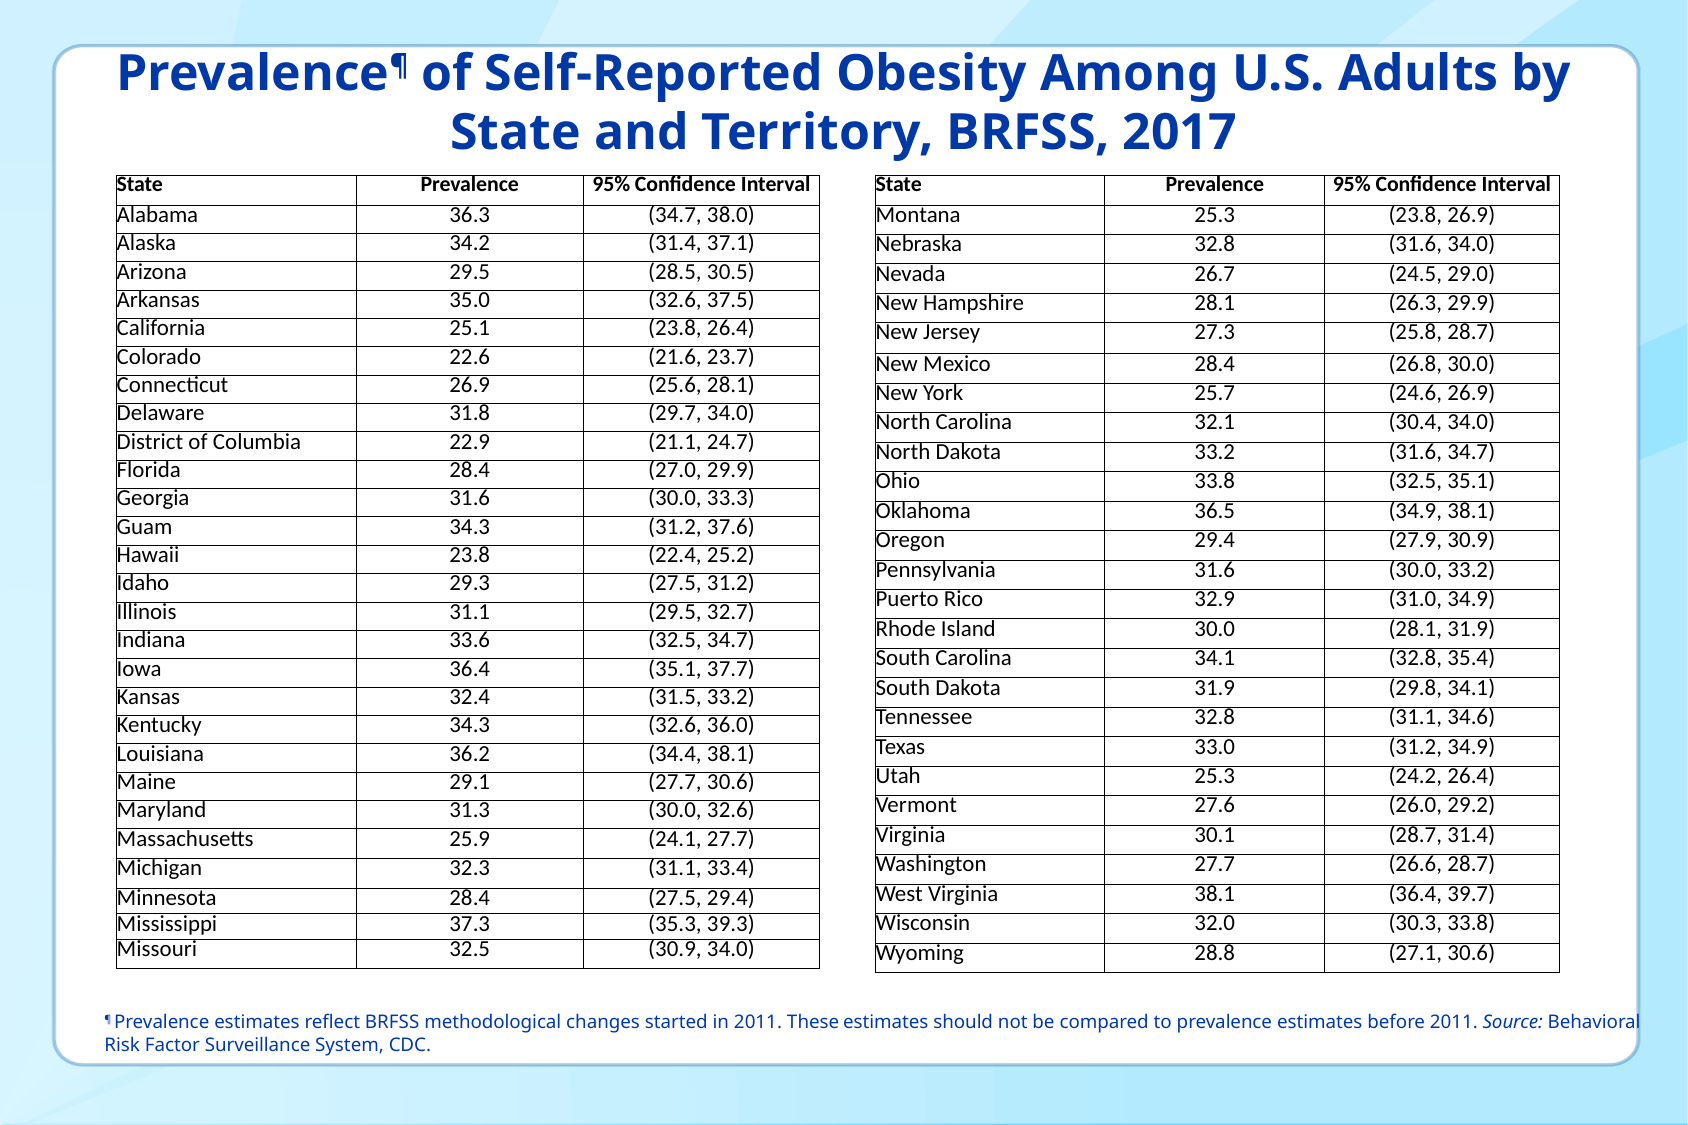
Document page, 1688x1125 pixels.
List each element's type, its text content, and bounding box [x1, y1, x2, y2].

table_cell (26.3, 29.9) [1325, 294, 1559, 322]
table_cell Florida [117, 461, 356, 488]
table_cell Missouri [117, 940, 356, 968]
table_cell Indiana [117, 631, 356, 658]
table_cell (27.9, 30.9) [1325, 531, 1559, 560]
table_cell Louisiana [117, 744, 356, 772]
table_cell (27.1, 30.6) [1325, 944, 1559, 972]
table_cell 25.3 [1105, 767, 1324, 795]
table_cell Texas [876, 737, 1104, 766]
table_cell 32.5 [357, 940, 583, 968]
table_cell (26.6, 28.7) [1325, 855, 1559, 884]
table_cell 27.6 [1105, 796, 1324, 825]
table_cell 32.1 [1105, 413, 1324, 442]
table_cell 36.2 [357, 744, 583, 772]
table_cell West Virginia [876, 885, 1104, 913]
table_cell Tennessee [876, 708, 1104, 736]
table_cell Wyoming [876, 944, 1104, 972]
table_cell (21.1, 24.7) [584, 432, 819, 460]
table_cell (31.6, 34.7) [1325, 443, 1559, 471]
table_cell (29.8, 34.1) [1325, 678, 1559, 707]
table_cell Iowa [117, 659, 356, 687]
table_cell 25.9 [357, 829, 583, 858]
table_cell (31.1, 33.4) [584, 859, 819, 888]
table_cell (27.7, 30.6) [584, 773, 819, 800]
table_cell (30.4, 34.0) [1325, 413, 1559, 442]
table_cell 32.8 [1105, 235, 1324, 263]
table_cell (28.1, 31.9) [1325, 619, 1559, 648]
table_cell (31.6, 34.0) [1325, 235, 1559, 263]
table_cell Pennsylvania [876, 561, 1104, 589]
table_cell (34.4, 38.1) [584, 744, 819, 772]
table_cell (32.5, 34.7) [584, 631, 819, 658]
table_cell 31.3 [357, 801, 583, 828]
table_cell 32.4 [357, 688, 583, 715]
table_cell New York [876, 384, 1104, 412]
table_cell 33.6 [357, 631, 583, 658]
table_cell Georgia [117, 489, 356, 516]
table_cell (31.0, 34.9) [1325, 590, 1559, 618]
table_cell 32.8 [1105, 708, 1324, 736]
table_cell Nevada [876, 264, 1104, 293]
table_cell 34.3 [357, 517, 583, 545]
table_header State [117, 176, 356, 205]
table_cell (25.6, 28.1) [584, 376, 819, 403]
table_cell 35.0 [357, 291, 583, 318]
table_cell Massachusetts [117, 829, 356, 858]
table_cell (32.5, 35.1) [1325, 472, 1559, 501]
table_cell (34.7, 38.0) [584, 206, 819, 233]
table_cell (30.0, 32.6) [584, 801, 819, 828]
table_cell (27.5, 29.4) [584, 889, 819, 913]
title Prevalence¶ of Self-Reported Obesity Among U.S. Adults by State and Territory, BRFSS, 2017 [84, 53, 1604, 168]
table_cell Utah [876, 767, 1104, 795]
table_cell (29.7, 34.0) [584, 404, 819, 431]
table_cell 25.7 [1105, 384, 1324, 412]
table_cell Rhode Island [876, 619, 1104, 648]
table_cell (32.6, 37.5) [584, 291, 819, 318]
table_cell (31.2, 34.9) [1325, 737, 1559, 766]
table_cell (32.8, 35.4) [1325, 649, 1559, 677]
table_cell 22.9 [357, 432, 583, 460]
table_cell Maine [117, 773, 356, 800]
table_cell North Carolina [876, 413, 1104, 442]
table_cell 27.3 [1105, 323, 1324, 353]
table_cell 25.3 [1105, 206, 1324, 234]
table_cell 29.4 [1105, 531, 1324, 560]
table_cell 28.4 [357, 889, 583, 913]
table_cell 36.3 [357, 206, 583, 233]
table_cell 31.1 [357, 603, 583, 630]
table_cell (31.2, 37.6) [584, 517, 819, 545]
table_cell (34.9, 38.1) [1325, 502, 1559, 530]
table_cell North Dakota [876, 443, 1104, 471]
table_cell Illinois [117, 603, 356, 630]
table_cell 36.5 [1105, 502, 1324, 530]
table_cell 29.5 [357, 262, 583, 290]
table_cell Idaho [117, 574, 356, 602]
table_header 95% Confidence Interval [584, 176, 819, 205]
table_cell Kansas [117, 688, 356, 715]
table_cell 31.8 [357, 404, 583, 431]
table_cell 29.1 [357, 773, 583, 800]
table_cell Washington [876, 855, 1104, 884]
table_header State [876, 176, 1104, 205]
table_cell Maryland [117, 801, 356, 828]
table_cell 36.4 [357, 659, 583, 687]
table_cell Mississippi [117, 914, 356, 939]
table_cell 22.6 [357, 347, 583, 375]
table_cell Montana [876, 206, 1104, 234]
table_cell (35.1, 37.7) [584, 659, 819, 687]
table_cell 32.0 [1105, 914, 1324, 943]
table_cell 31.6 [1105, 561, 1324, 589]
table_header 95% Confidence Interval [1325, 176, 1559, 205]
table_cell (24.1, 27.7) [584, 829, 819, 858]
table_cell 31.9 [1105, 678, 1324, 707]
table_cell (24.2, 26.4) [1325, 767, 1559, 795]
table_cell (24.5, 29.0) [1325, 264, 1559, 293]
table_cell Arizona [117, 262, 356, 290]
table_cell 28.1 [1105, 294, 1324, 322]
table_cell (27.0, 29.9) [584, 461, 819, 488]
table_cell Hawaii [117, 546, 356, 573]
table_cell (35.3, 39.3) [584, 914, 819, 939]
table_cell (22.4, 25.2) [584, 546, 819, 573]
table_cell (31.4, 37.1) [584, 234, 819, 261]
table_cell 29.3 [357, 574, 583, 602]
table_cell (27.5, 31.2) [584, 574, 819, 602]
table_cell South Carolina [876, 649, 1104, 677]
table_cell 31.6 [357, 489, 583, 516]
table_cell Arkansas [117, 291, 356, 318]
table_cell Alabama [117, 206, 356, 233]
table_cell Wisconsin [876, 914, 1104, 943]
table_cell (25.8, 28.7) [1325, 323, 1559, 353]
table_cell (21.6, 23.7) [584, 347, 819, 375]
table_cell (23.8, 26.9) [1325, 206, 1559, 234]
table_cell (24.6, 26.9) [1325, 384, 1559, 412]
table_header Prevalence [1105, 176, 1324, 205]
table_cell (26.0, 29.2) [1325, 796, 1559, 825]
table_cell (26.8, 30.0) [1325, 354, 1559, 383]
table_cell Ohio [876, 472, 1104, 501]
table_cell California [117, 319, 356, 346]
table_cell 33.0 [1105, 737, 1324, 766]
table_cell 32.3 [357, 859, 583, 888]
table_cell 25.1 [357, 319, 583, 346]
picture [0, 0, 1688, 1125]
table_cell Virginia [876, 826, 1104, 854]
table_cell New Jersey [876, 323, 1104, 353]
table_cell 33.2 [1105, 443, 1324, 471]
table_cell New Mexico [876, 354, 1104, 383]
table_cell 34.2 [357, 234, 583, 261]
table_cell 37.3 [357, 914, 583, 939]
table_cell (30.0, 33.3) [584, 489, 819, 516]
table_header Prevalence [357, 176, 583, 205]
table_cell (30.3, 33.8) [1325, 914, 1559, 943]
table_cell 27.7 [1105, 855, 1324, 884]
table_cell Minnesota [117, 889, 356, 913]
table_cell 28.4 [357, 461, 583, 488]
table_cell Oregon [876, 531, 1104, 560]
table_cell 23.8 [357, 546, 583, 573]
table_cell Guam [117, 517, 356, 545]
table_cell 38.1 [1105, 885, 1324, 913]
table_cell Delaware [117, 404, 356, 431]
table_cell Oklahoma [876, 502, 1104, 530]
table_cell (28.7, 31.4) [1325, 826, 1559, 854]
table_cell (31.5, 33.2) [584, 688, 819, 715]
table_cell 34.3 [357, 716, 583, 743]
table_cell Connecticut [117, 376, 356, 403]
table_cell 26.7 [1105, 264, 1324, 293]
table_cell Vermont [876, 796, 1104, 825]
table_cell Nebraska [876, 235, 1104, 263]
table_cell (31.1, 34.6) [1325, 708, 1559, 736]
table_cell Colorado [117, 347, 356, 375]
table_cell (36.4, 39.7) [1325, 885, 1559, 913]
table_cell Puerto Rico [876, 590, 1104, 618]
table_cell (30.9, 34.0) [584, 940, 819, 968]
table_cell 30.1 [1105, 826, 1324, 854]
table_cell 26.9 [357, 376, 583, 403]
table_cell (23.8, 26.4) [584, 319, 819, 346]
table_cell Alaska [117, 234, 356, 261]
table_cell New Hampshire [876, 294, 1104, 322]
table_cell 33.8 [1105, 472, 1324, 501]
table_cell 30.0 [1105, 619, 1324, 648]
table_cell (32.6, 36.0) [584, 716, 819, 743]
table_cell (28.5, 30.5) [584, 262, 819, 290]
table_cell 28.4 [1105, 354, 1324, 383]
table_cell (30.0, 33.2) [1325, 561, 1559, 589]
table_cell 32.9 [1105, 590, 1324, 618]
table_cell (29.5, 32.7) [584, 603, 819, 630]
table_cell 28.8 [1105, 944, 1324, 972]
list ¶ Prevalence estimates reflect BRFSS methodological changes started in 2011. These estimates should not be compared to prevalence estimates before 2011. Source: Behavioral Risk Factor Surveillance System, CDC. [33, 1004, 1659, 1125]
table_cell District of Columbia [117, 432, 356, 460]
table_cell Kentucky [117, 716, 356, 743]
table_cell 34.1 [1105, 649, 1324, 677]
table_cell Michigan [117, 859, 356, 888]
table_cell South Dakota [876, 678, 1104, 707]
